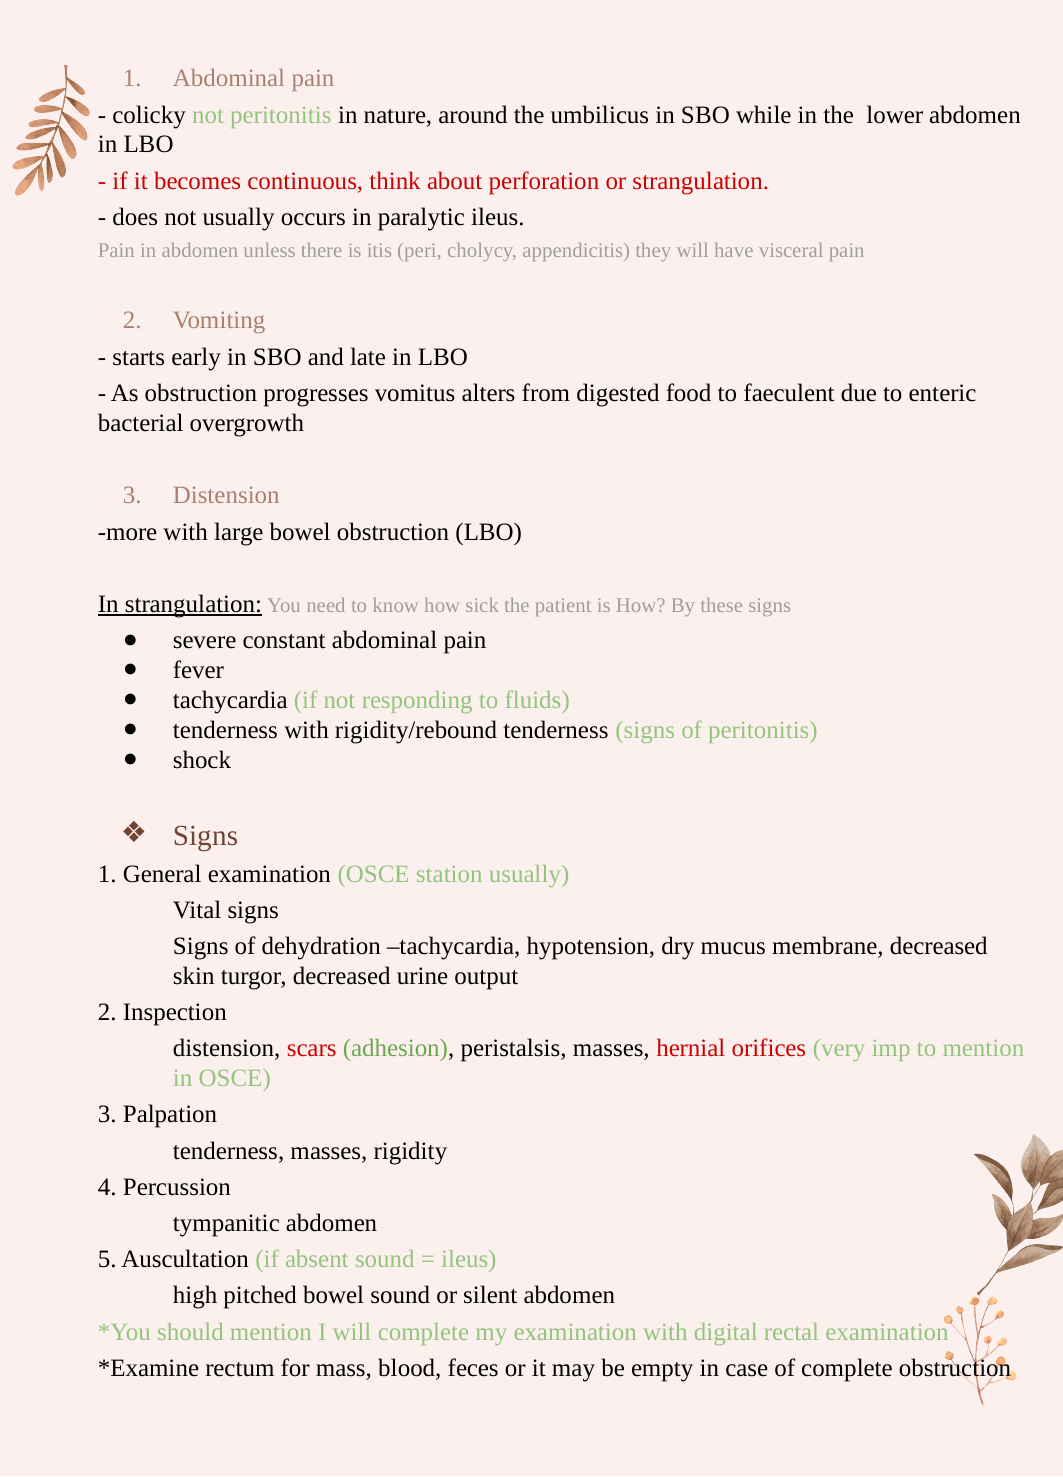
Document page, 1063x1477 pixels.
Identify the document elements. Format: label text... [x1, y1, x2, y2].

picture [919, 1135, 1063, 1412]
picture [0, 63, 82, 196]
list Abdominal pain - colicky not peritonitis in nature, around the umbilicus in SBO while in the lower abdomen in LBO - if it becomes continuous, think about perforation or strangulation. - does not usually occurs in paralytic ileus. Pain in abdomen unless there is itis (peri, cholycy, appendicitis) they will have visceral pain Vomiting - starts early in SBO and late in LBO - As obstruction progresses vomitus alters from digested food to faeculent due to enteric bacterial overgrowth Distension -more with large bowel obstruction (LBO) In strangulation: You need to know how sick the patient is How? By these signs severe constant abdominal pain fever tachycardia (if not responding to fluids) tenderness with rigidity/rebound tenderness (signs of peritonitis) shock Signs 1. General examination (OSCE station usually) Vital signs Signs of dehydration –tachycardia, hypotension, dry mucus membrane, decreased skin turgor, decreased urine output 2. Inspection distension, scars (adhesion), peristalsis, masses, hernial orifices (very imp to mention in OSCE) 3. Palpation tenderness, masses, rigidity 4. Percussion tympanitic abdomen 5. Auscultation (if absent sound = ileus) high pitched bowel sound or silent abdomen *You should mention I will complete my examination with digital rectal examination *Examine rectum for mass, blood, feces or it may be empty in case of complete obstruction [82, 46, 1041, 1293]
